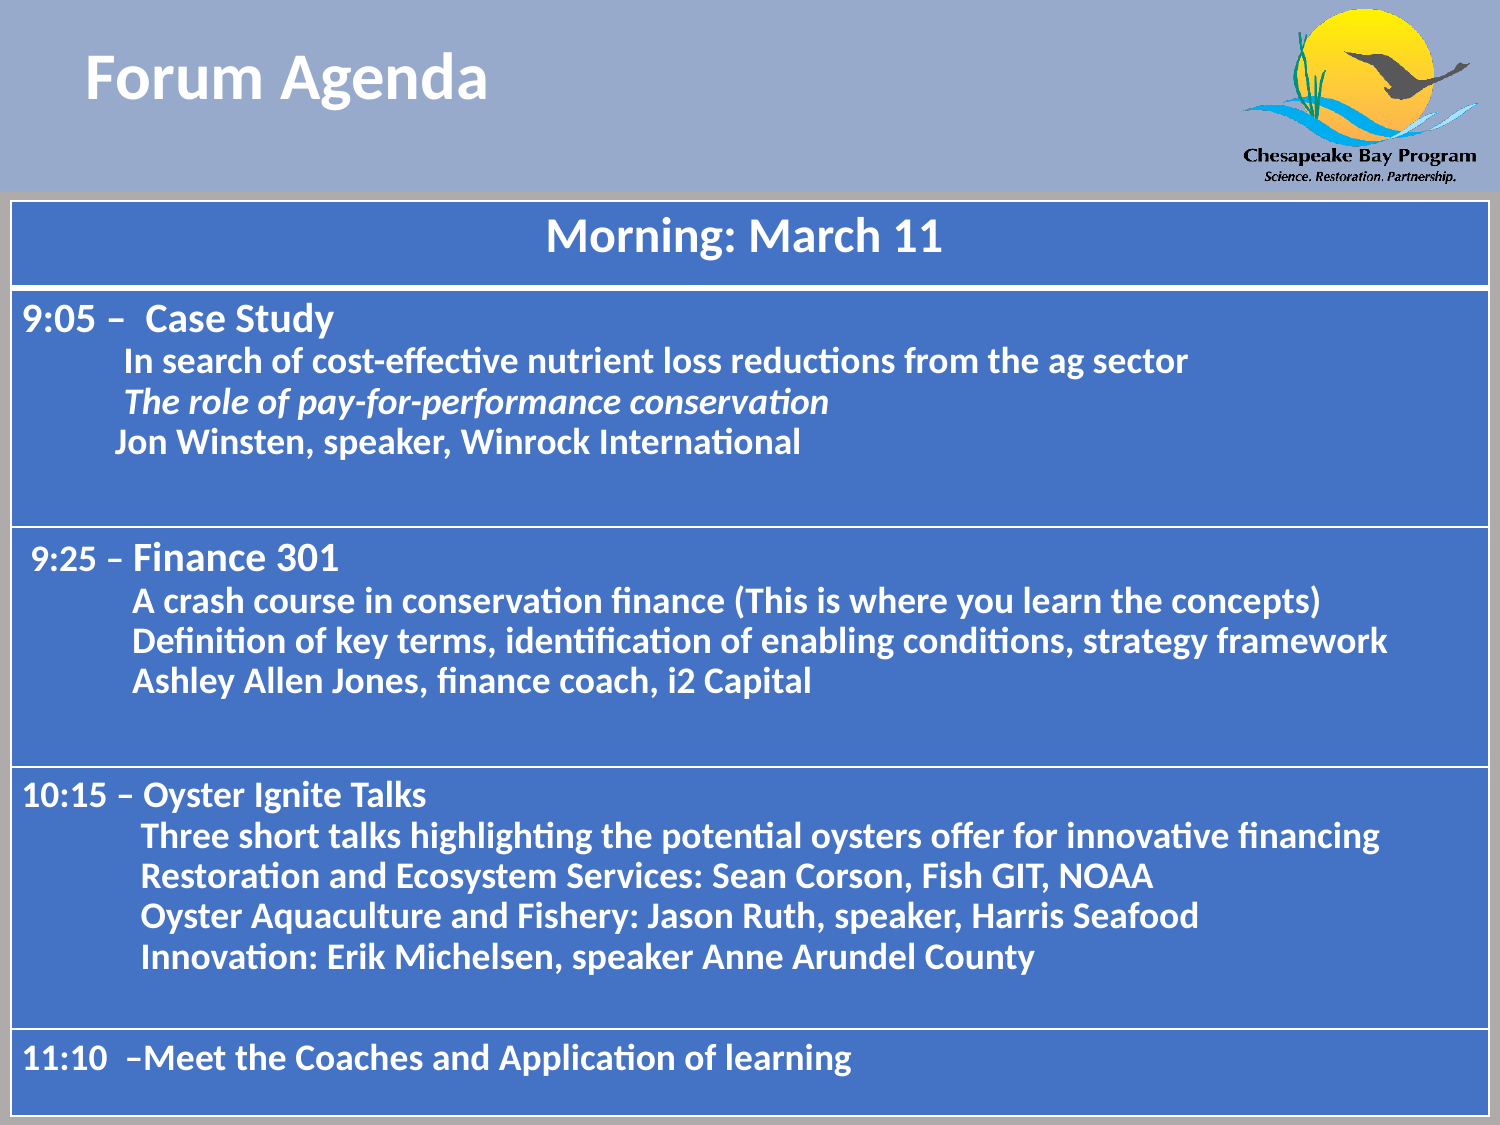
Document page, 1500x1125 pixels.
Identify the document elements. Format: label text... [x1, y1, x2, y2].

text_box [0, 0, 1500, 193]
text_box Forum Agenda [70, 25, 1241, 120]
table_header Morning: March 11 [12, 202, 1488, 285]
table_cell 9:25 – Finance 301 A crash course in conservation finance (This is where you learn the concepts) Definition of key terms, identification of enabling conditions, strategy framework Ashley Allen Jones, finance coach, i2 Capital [12, 528, 1488, 766]
table_cell 11:10 –Meet the Coaches and Application of learning [12, 1030, 1488, 1115]
picture [1241, 7, 1478, 184]
table_cell 9:05 – Case Study In search of cost-effective nutrient loss reductions from the ag sector The role of pay-for-performance conservation Jon Winsten, speaker, Winrock International [12, 291, 1488, 526]
table_cell 10:15 – Oyster Ignite Talks Three short talks highlighting the potential oysters offer for innovative financing Restoration and Ecosystem Services: Sean Corson, Fish GIT, NOAA Oyster Aquaculture and Fishery: Jason Ruth, speaker, Harris Seafood Innovation: Erik Michelsen, speaker Anne Arundel County [12, 768, 1488, 1028]
